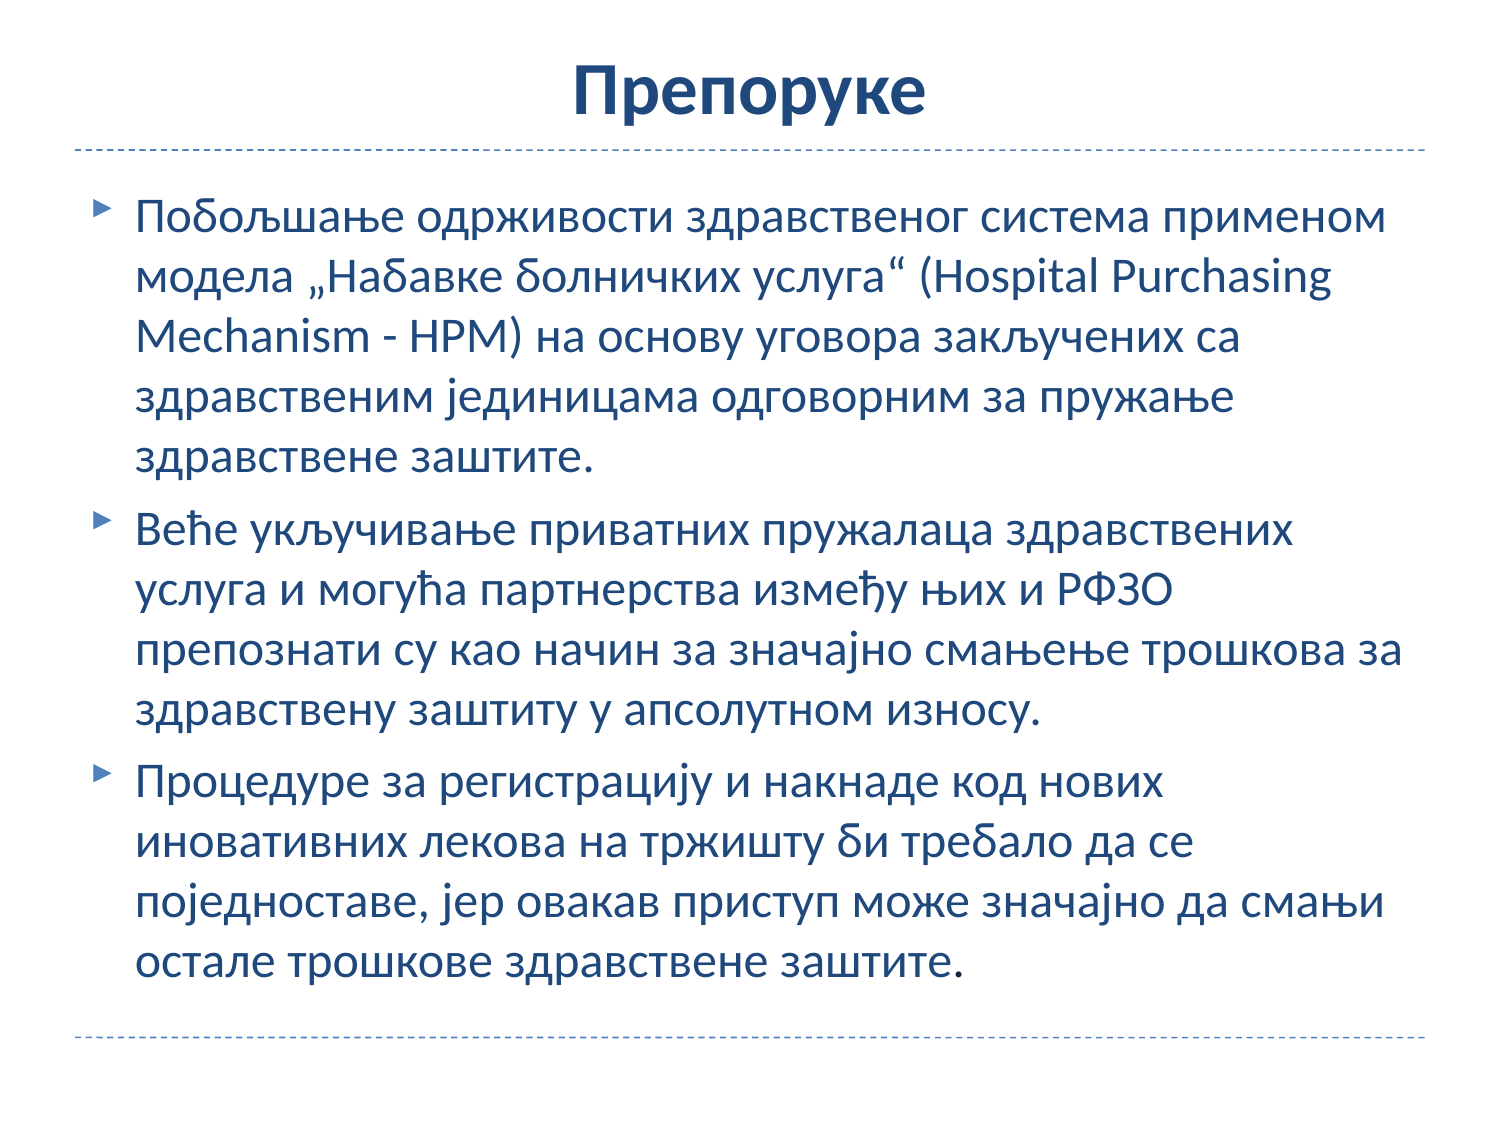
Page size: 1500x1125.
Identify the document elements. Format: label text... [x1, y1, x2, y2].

list Побољшање одрживости здравственог система применом модела „Набавке болничких услуга“ (Hospital Purchasing Mechanism - HPM) на основу уговора закључених са здравственим јединицама одговорним за пружање здравствене заштите. Веће укључивање приватних пружалаца здравствених услуга и могућа партнерства између њих и РФЗО препознати су као начин за значајно смањење трошкова за здравствену заштиту у апсолутном износу. Процедуре за регистрацију и накнаде код нових иновативних лекова на тржишту би требало да се поједноставе, јер овакав приступ може значајно да смањи остaле трошкове здрaвствeнe зaштитe. [74, 174, 1426, 1038]
title Препоруке [74, 12, 1426, 138]
